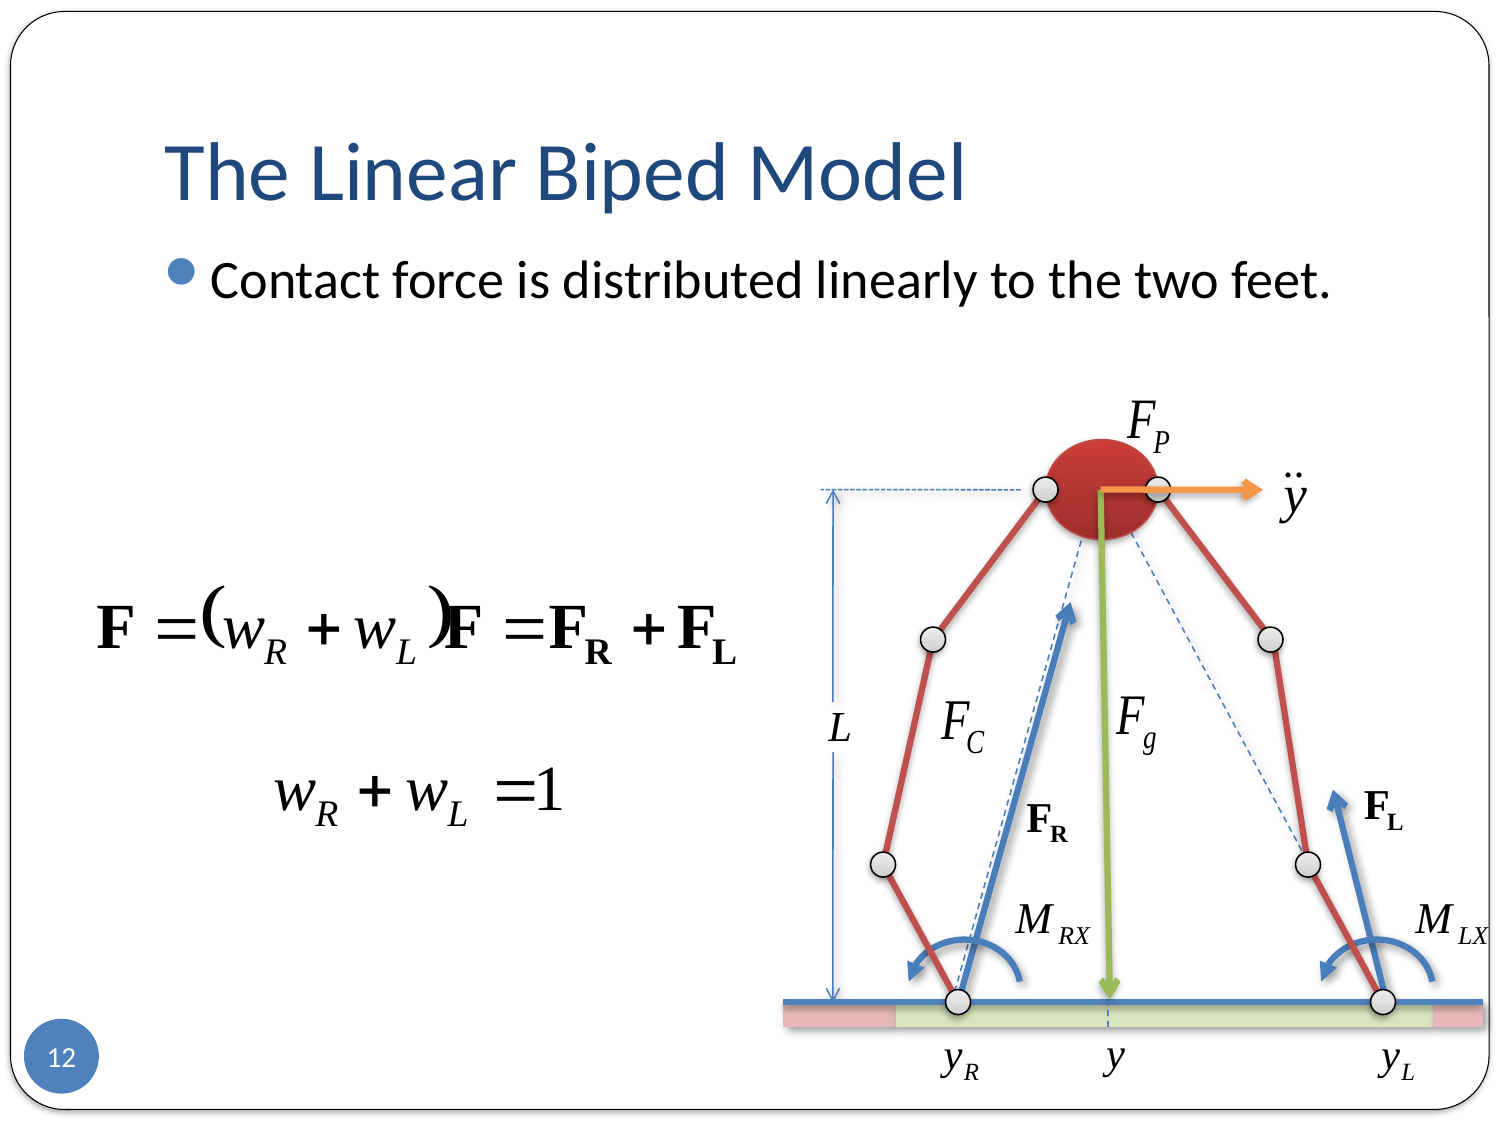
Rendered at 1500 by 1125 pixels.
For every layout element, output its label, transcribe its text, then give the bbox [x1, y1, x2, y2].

title The Linear Biped Model [150, 45, 1425, 233]
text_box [87, 583, 749, 676]
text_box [262, 746, 570, 838]
list Contact force is distributed linearly to the two feet. [150, 237, 1425, 988]
slide_number 12 [23, 1018, 99, 1094]
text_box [782, 381, 1500, 1088]
